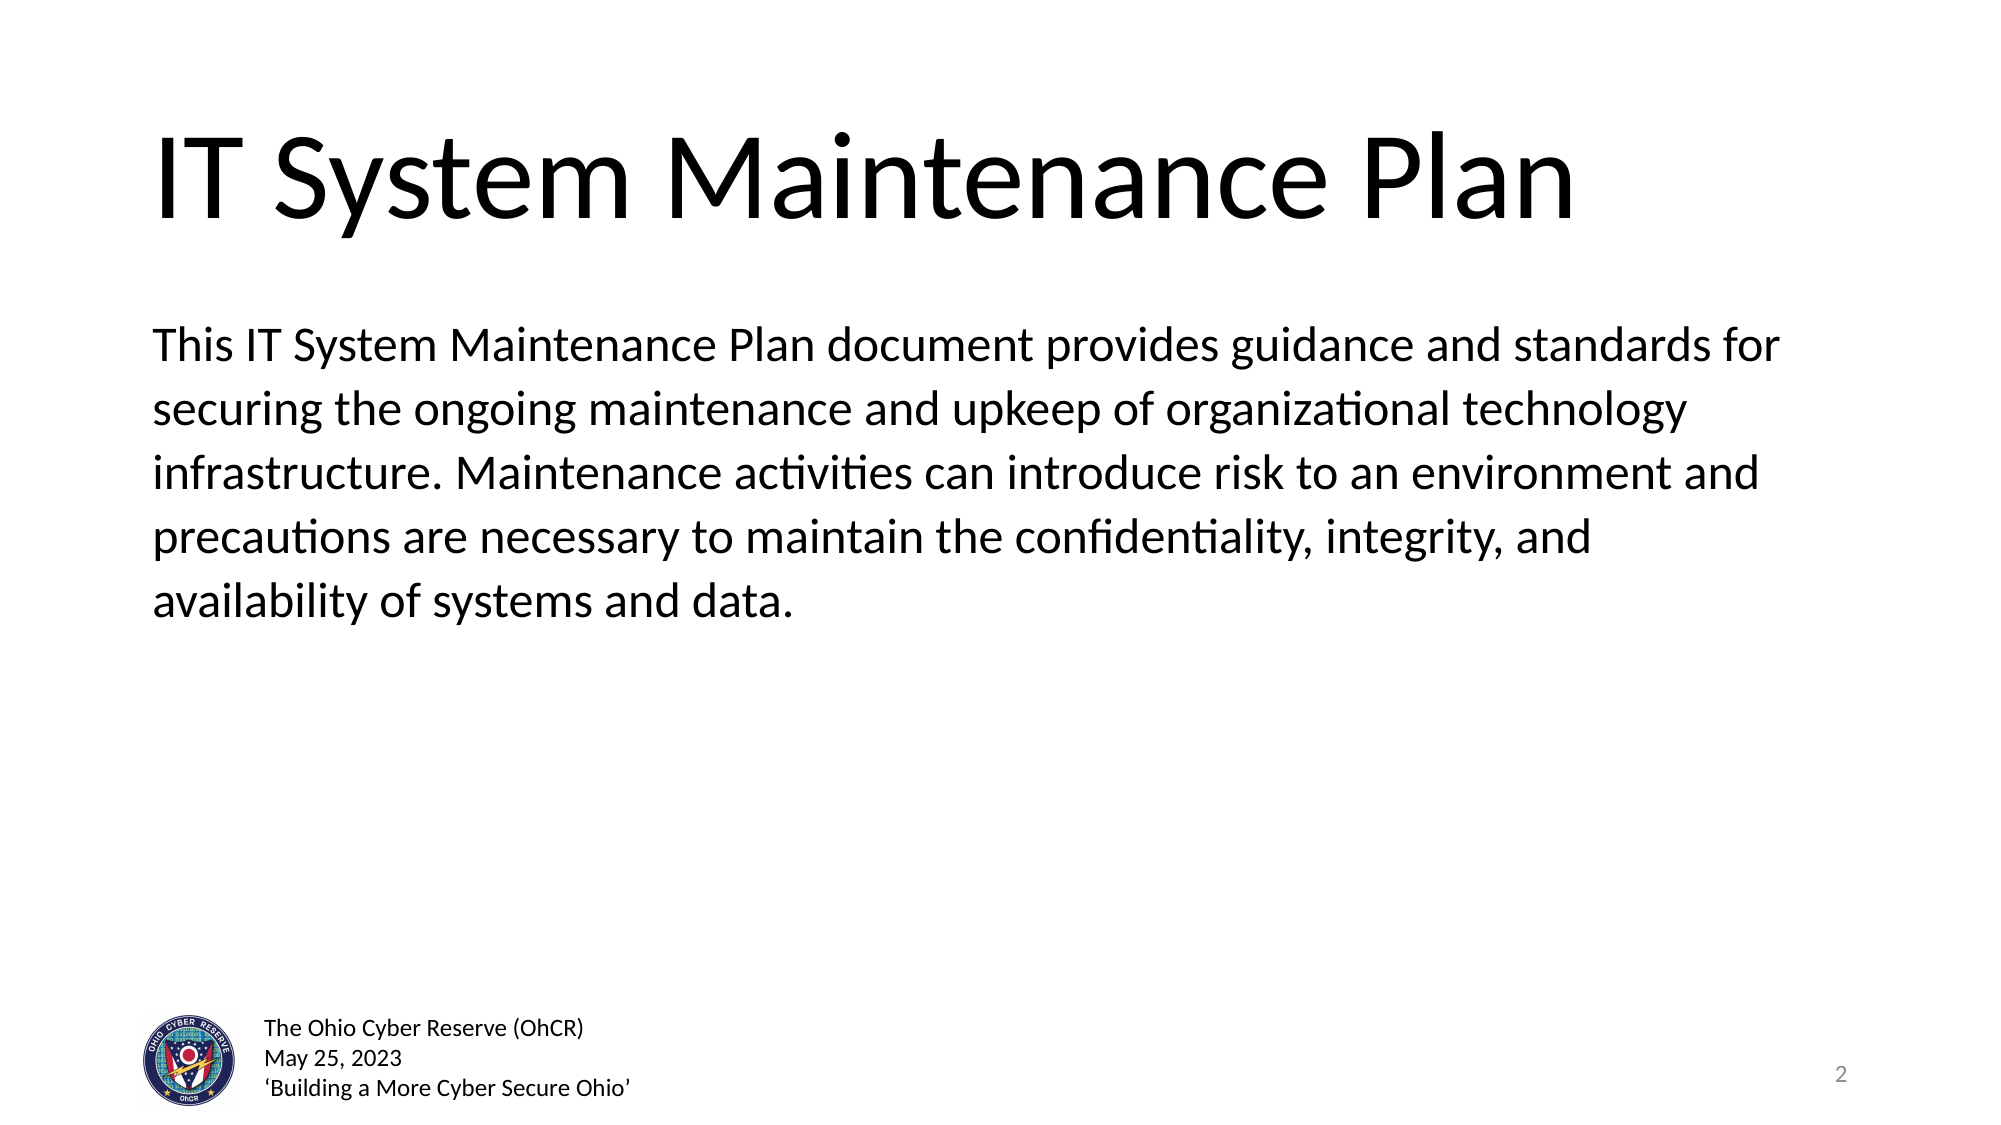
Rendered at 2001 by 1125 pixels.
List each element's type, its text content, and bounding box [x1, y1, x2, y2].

list This IT System Maintenance Plan document provides guidance and standards for securing the ongoing maintenance and upkeep of organizational technology infrastructure. Maintenance activities can introduce risk to an environment and precautions are necessary to maintain the confidentiality, integrity, and availability of systems and data. [137, 299, 1825, 852]
picture [140, 1013, 238, 1108]
text_box The Ohio Cyber Reserve (OhCR) May 25, 2023 ‘Building a More Cyber Secure Ohio’ [249, 1004, 647, 1109]
slide_number 2 [1412, 1042, 1863, 1103]
title IT System Maintenance Plan [137, 59, 1863, 278]
